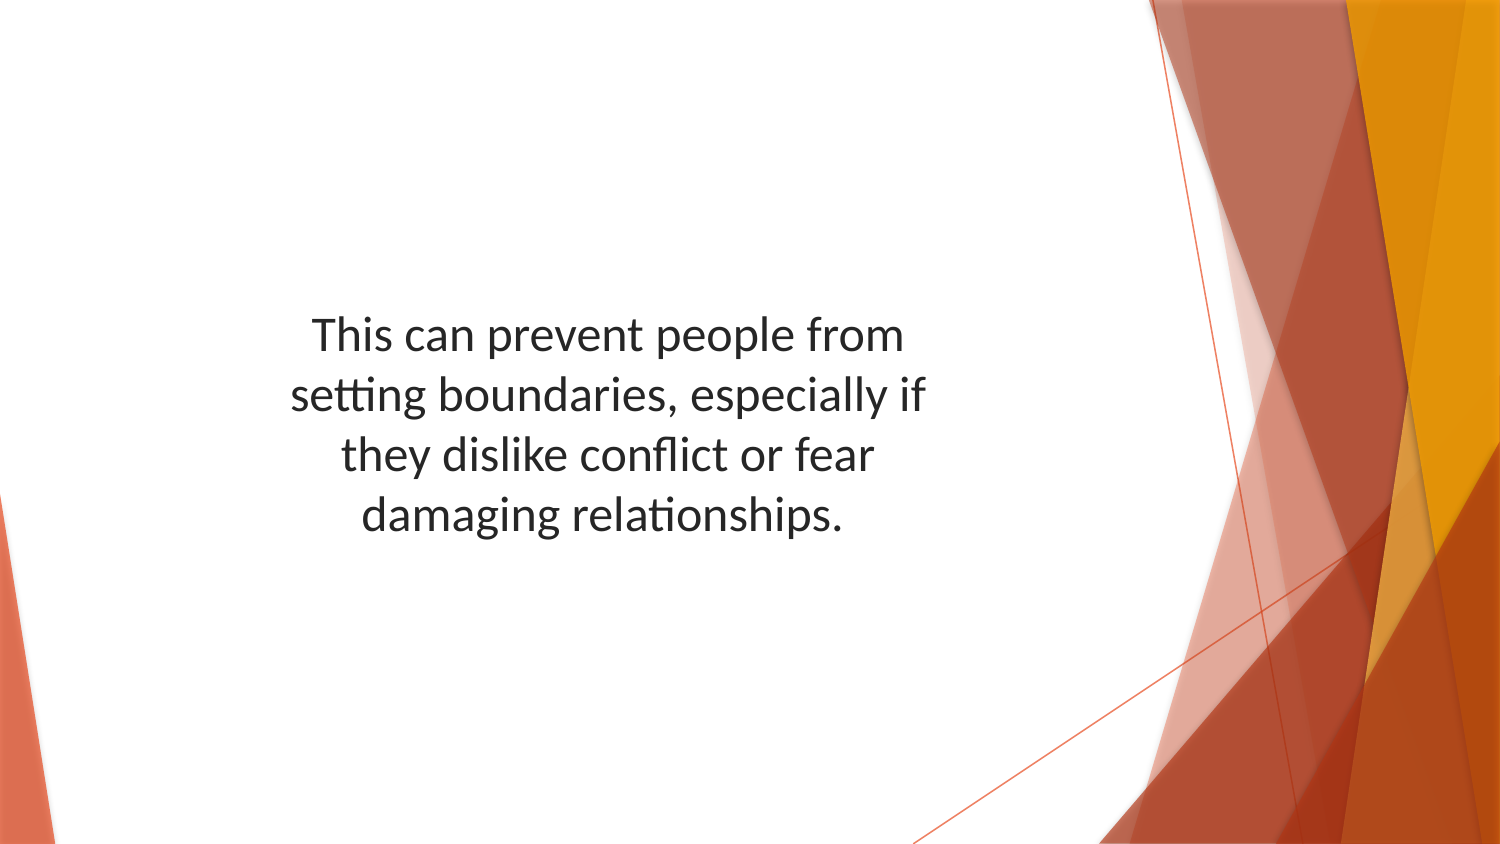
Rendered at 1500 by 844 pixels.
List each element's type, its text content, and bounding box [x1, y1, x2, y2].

list This can prevent people from setting boundaries, especially if they dislike conflict or fear damaging relationships. [265, 114, 951, 729]
